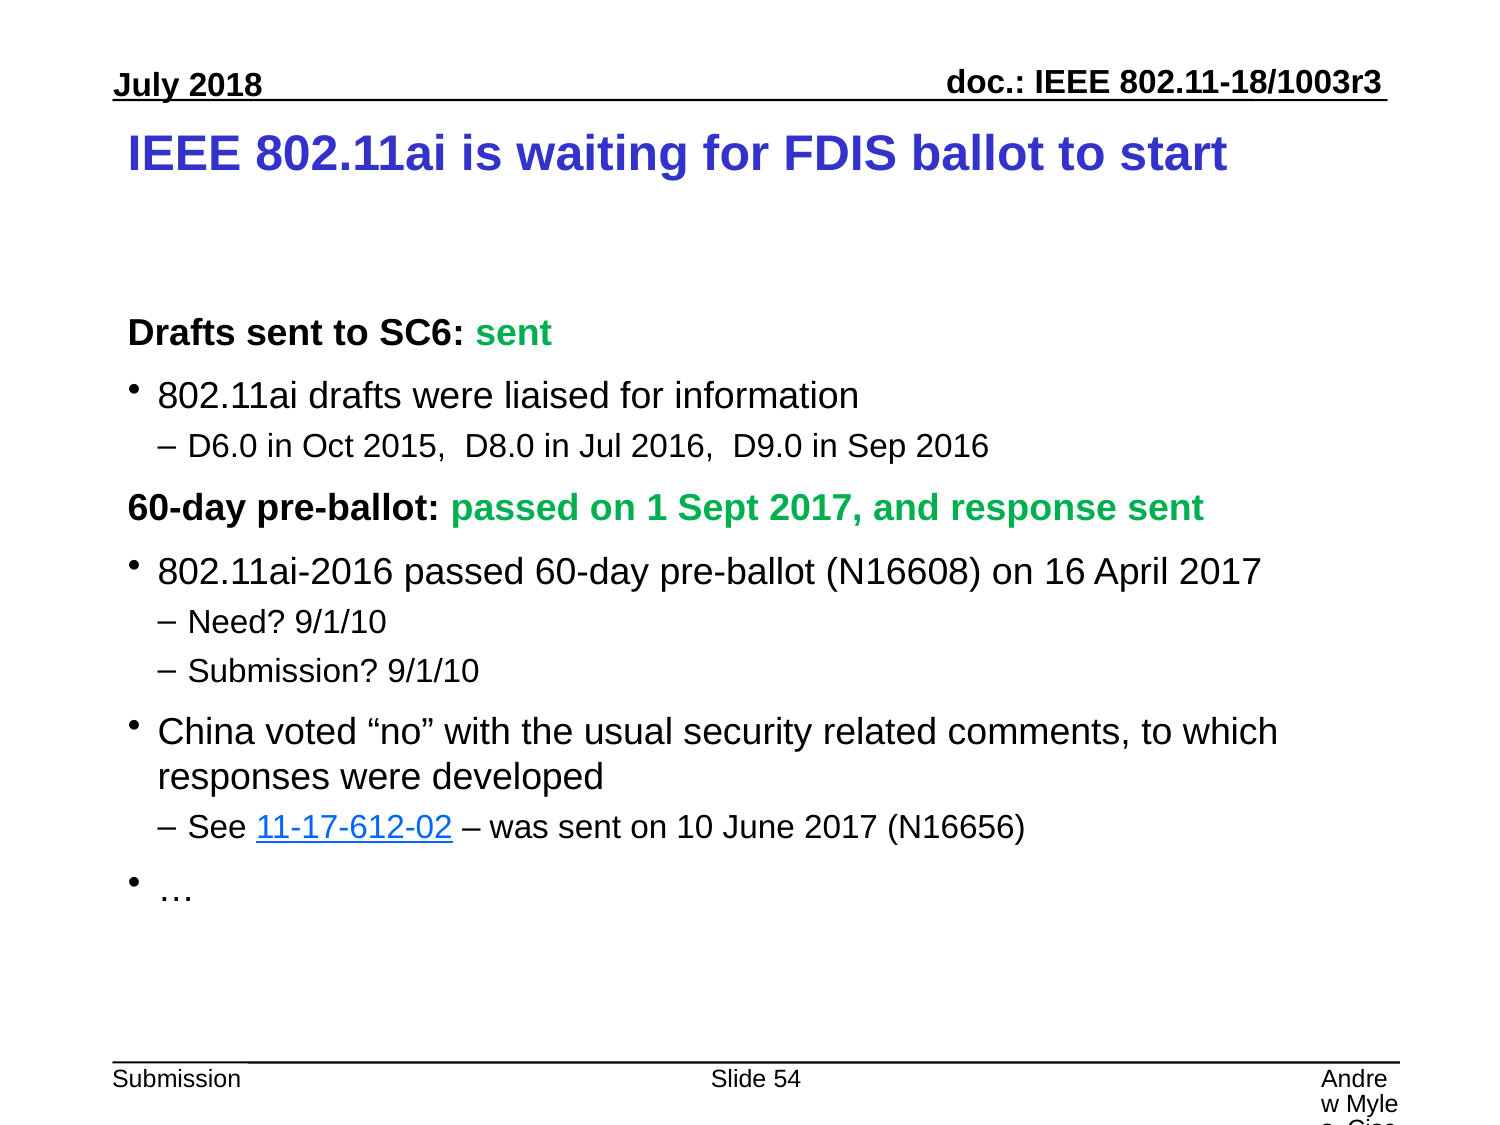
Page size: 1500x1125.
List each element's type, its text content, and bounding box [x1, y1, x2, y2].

footer Andrew Myles, Cisco [1320, 1061, 1402, 1093]
list Drafts sent to SC6: sent 802.11ai drafts were liaised for information D6.0 in Oct 2015, D8.0 in Jul 2016, D9.0 in Sep 2016 60-day pre-ballot: passed on 1 Sept 2017, and response sent 802.11ai-2016 passed 60-day pre-ballot (N16608) on 16 April 2017 Need? 9/1/10 Submission? 9/1/10 China voted “no” with the usual security related comments, to which responses were developed See 11-17-612-02 – was sent on 10 June 2017 (N16656) … [112, 299, 1388, 975]
slide_number Slide 54 [709, 1061, 803, 1093]
title IEEE 802.11ai is waiting for FDIS ballot to start [112, 112, 1388, 288]
